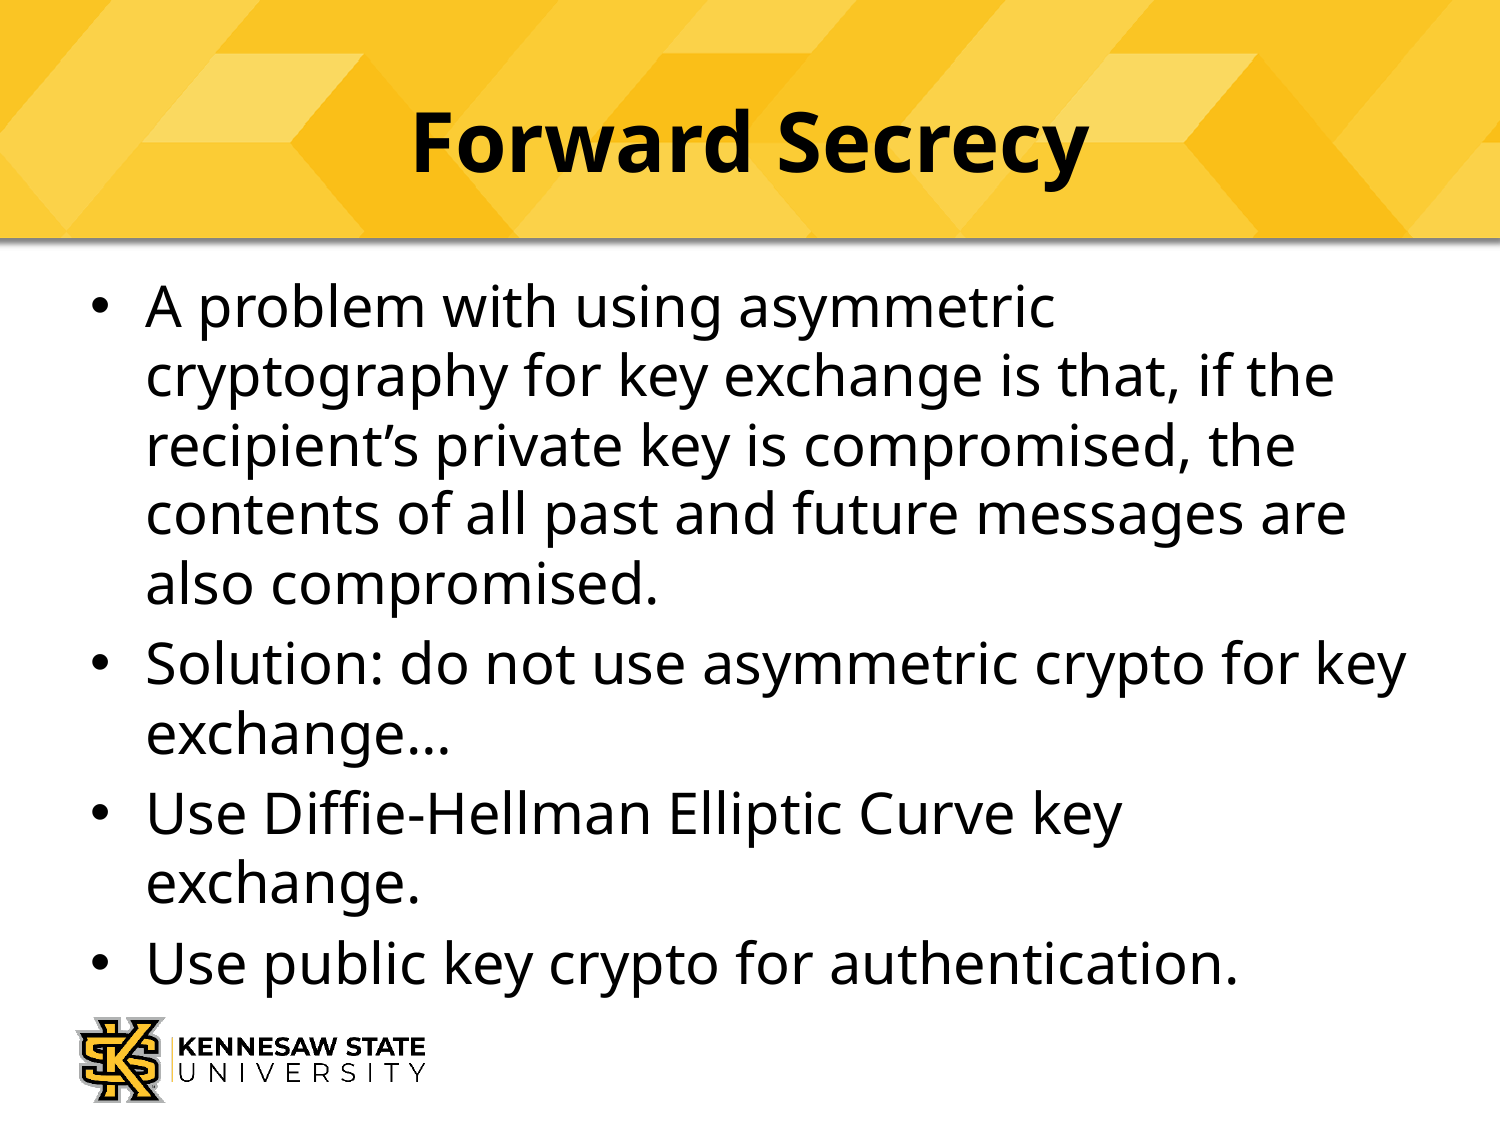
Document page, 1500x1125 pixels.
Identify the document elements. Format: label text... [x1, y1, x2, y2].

list A problem with using asymmetric cryptography for key exchange is that, if the recipient’s private key is compromised, the contents of all past and future messages are also compromised. Solution: do not use asymmetric crypto for key exchange… Use Diffie-Hellman Elliptic Curve key exchange. Use public key crypto for authentication. [75, 262, 1425, 1005]
picture [75, 1017, 425, 1103]
title Forward Secrecy [75, 45, 1425, 233]
picture [0, 0, 1500, 251]
